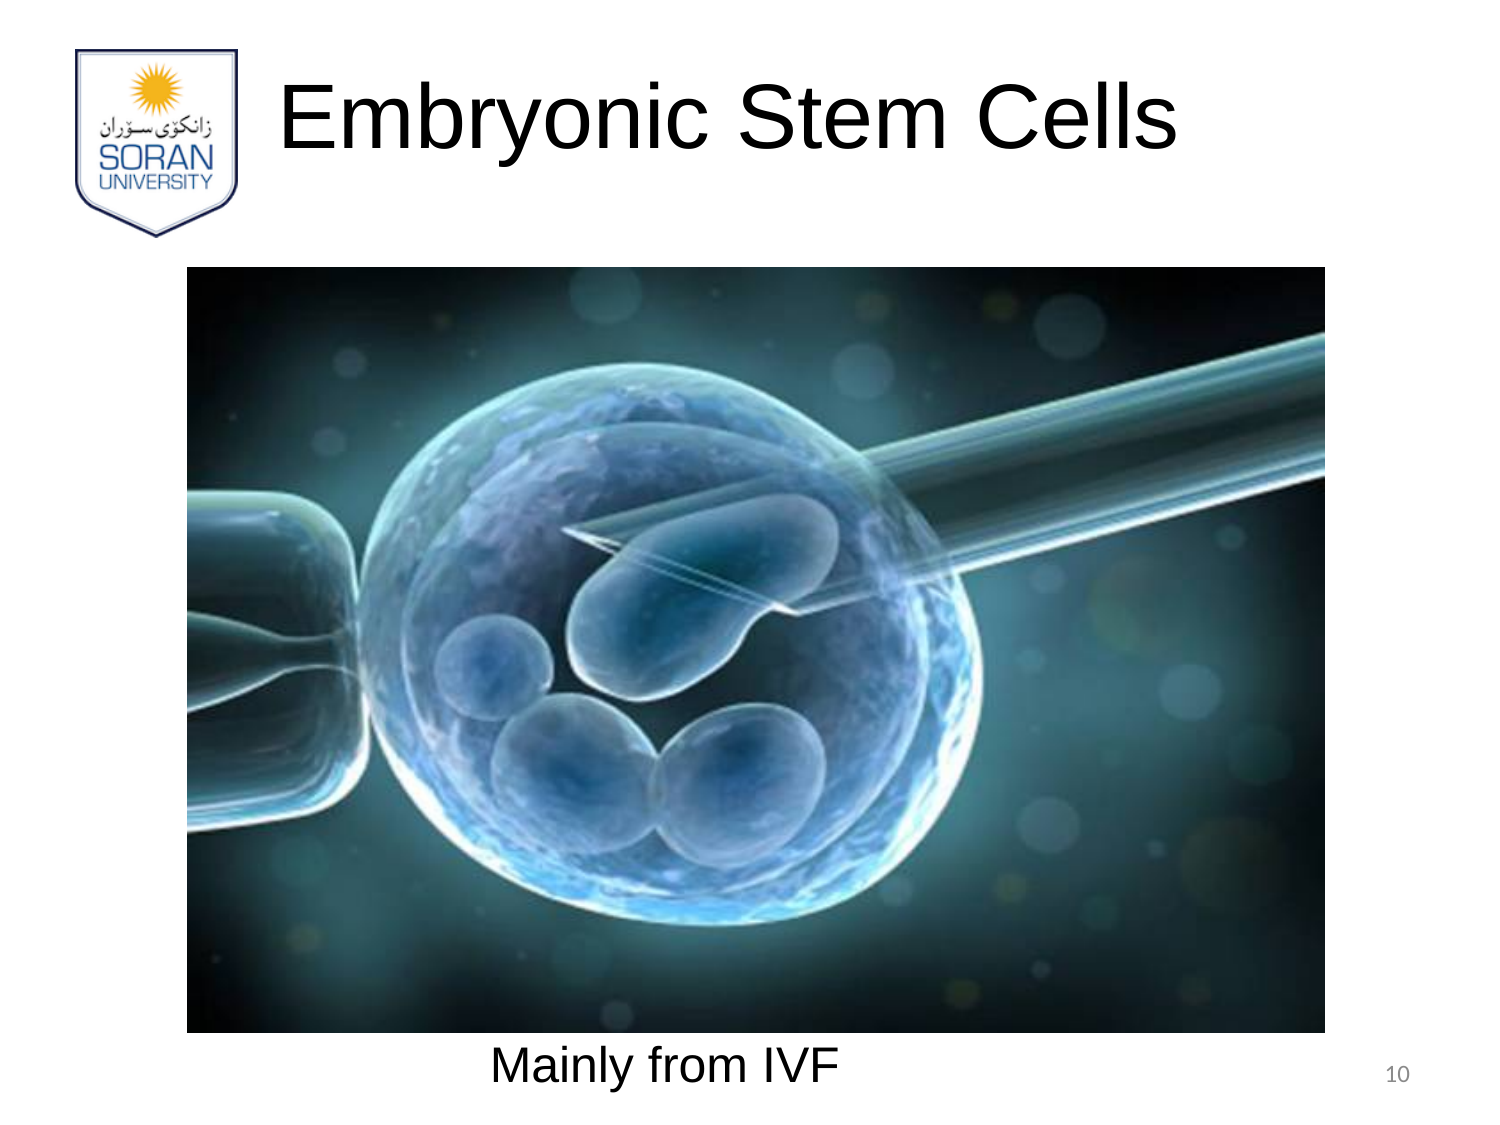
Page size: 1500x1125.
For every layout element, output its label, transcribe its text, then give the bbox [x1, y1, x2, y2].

picture [187, 266, 1326, 1034]
text_box Mainly from IVF [475, 1043, 856, 1100]
picture [75, 49, 238, 238]
slide_number 10 [1074, 1042, 1425, 1103]
text_box Embryonic Stem Cells [263, 49, 1196, 175]
